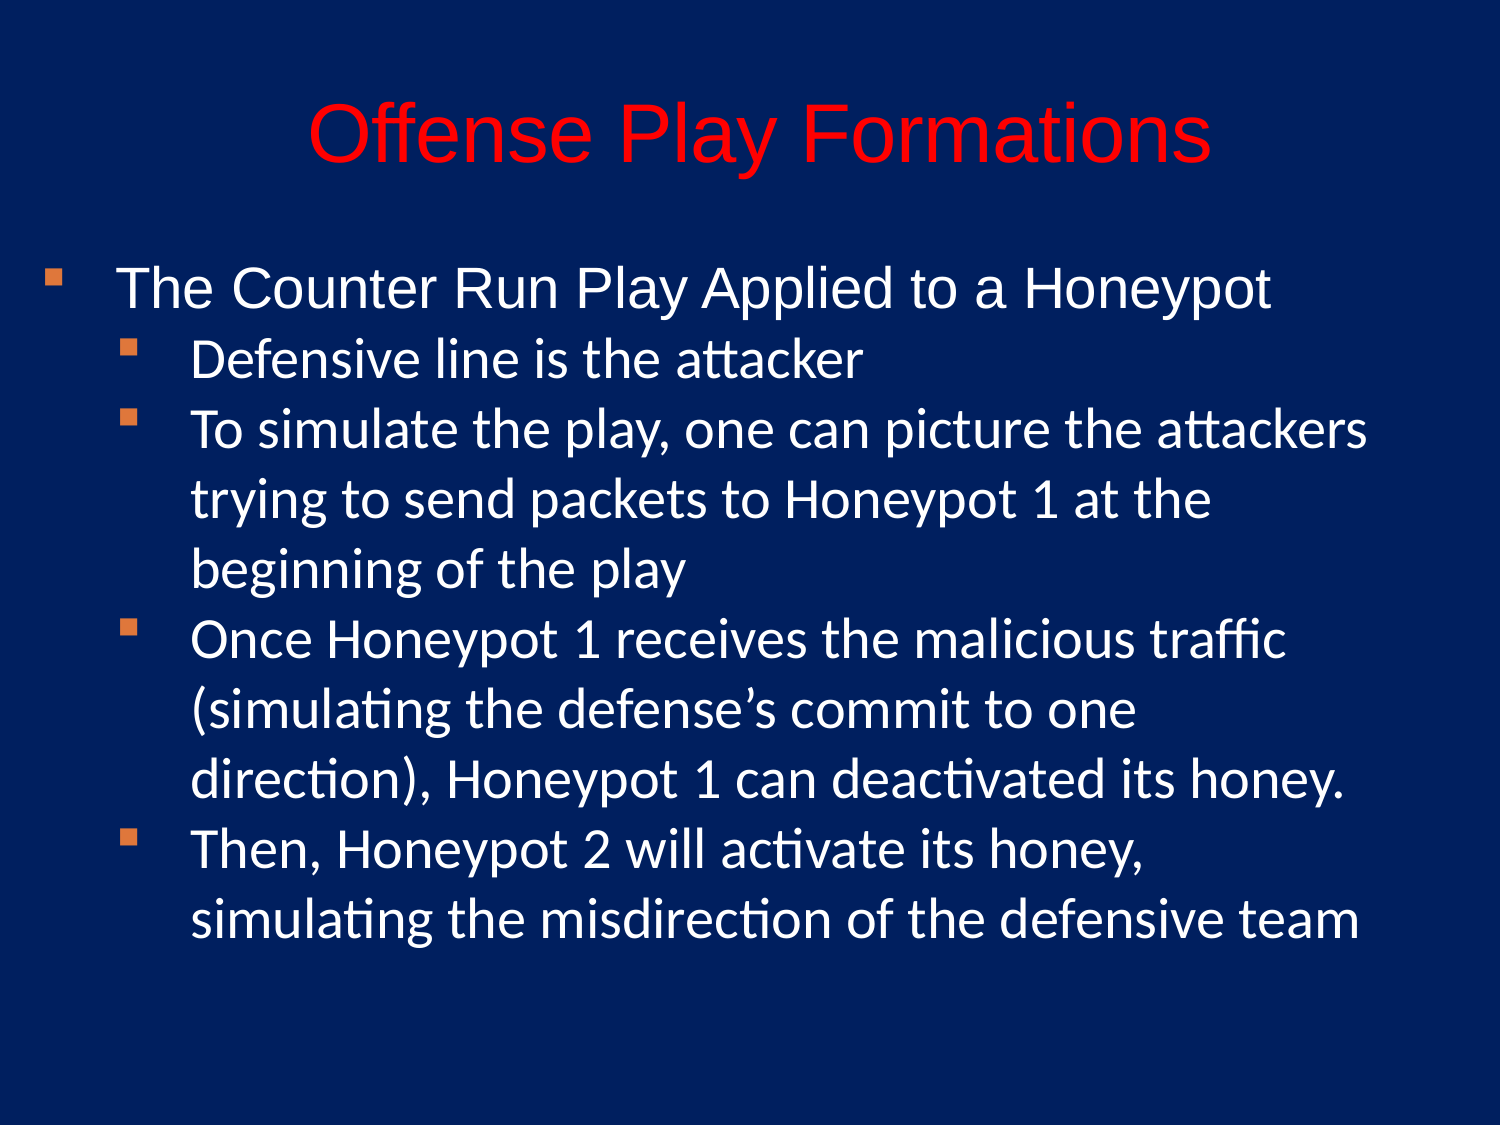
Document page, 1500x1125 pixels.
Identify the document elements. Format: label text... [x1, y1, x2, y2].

text_box The Counter Run Play Applied to a Honeypot Defensive line is the attacker To simulate the play, one can picture the attackers trying to send packets to Honeypot 1 at the beginning of the play Once Honeypot 1 receives the malicious traffic (simulating the defense’s commit to one direction), Honeypot 1 can deactivated its honey. Then, Honeypot 2 will activate its honey, simulating the misdirection of the defensive team [38, 249, 1375, 1020]
title Offense Play Formations [44, 53, 1456, 267]
